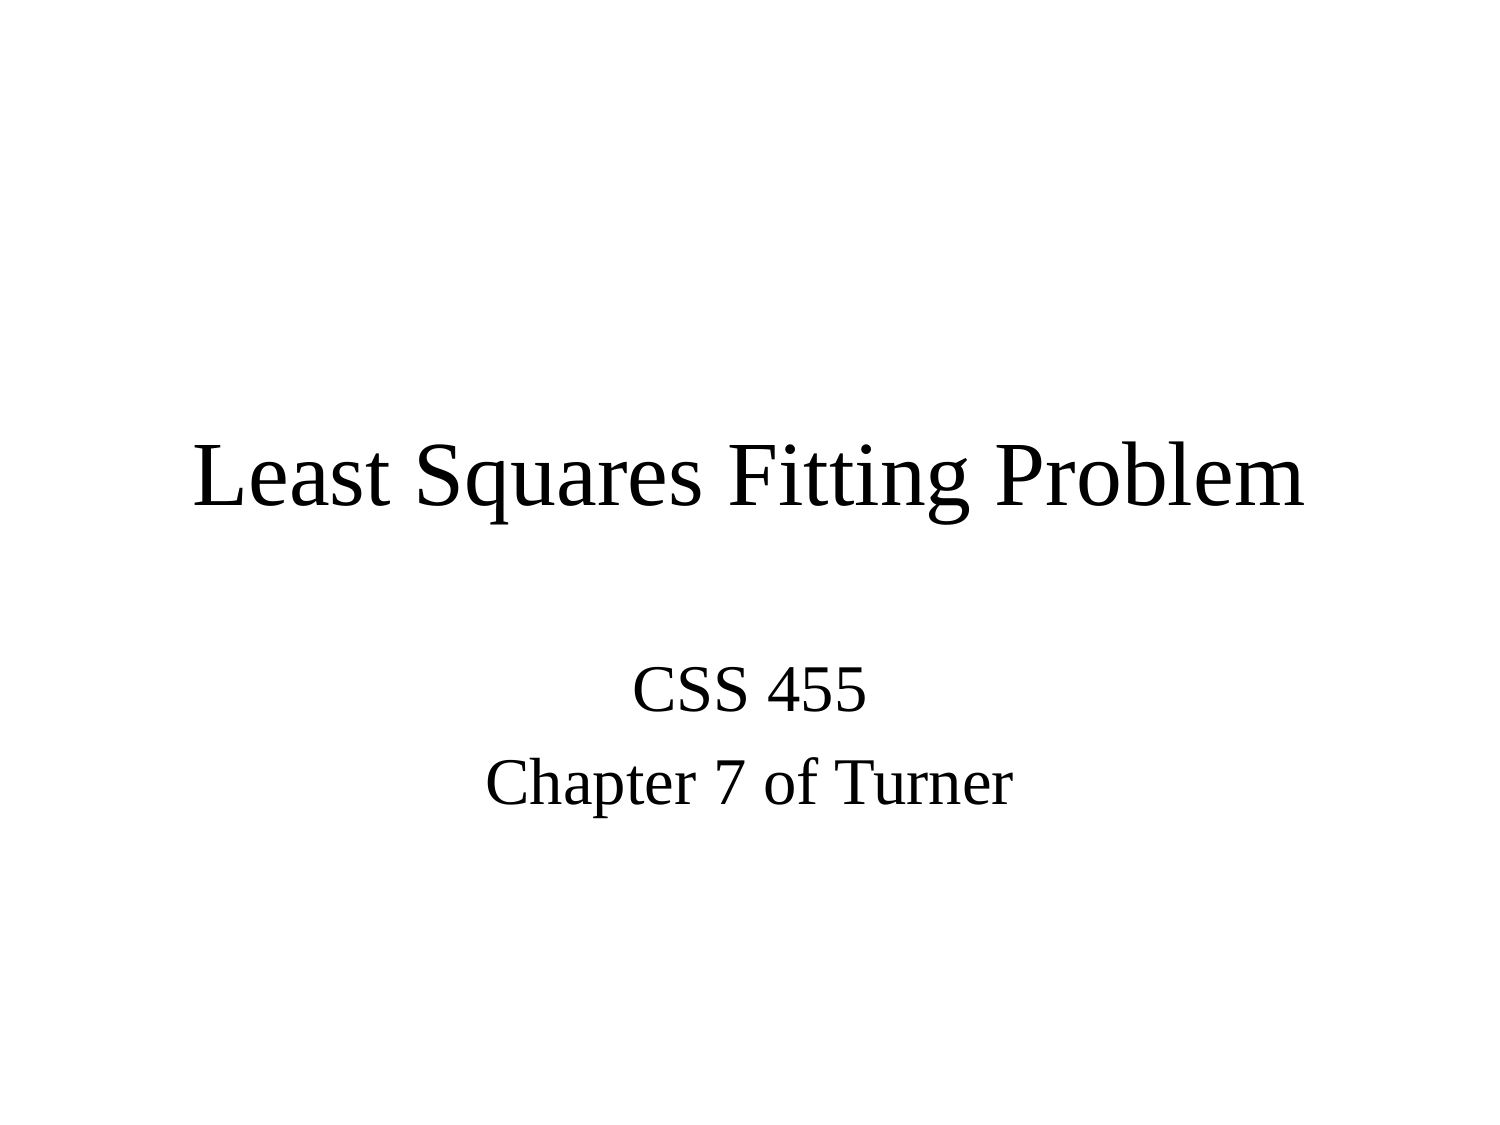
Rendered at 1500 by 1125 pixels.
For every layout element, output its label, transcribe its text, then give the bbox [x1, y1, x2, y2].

subtitle CSS 455 Chapter 7 of Turner [224, 637, 1276, 926]
title Least Squares Fitting Problem [112, 374, 1388, 563]
